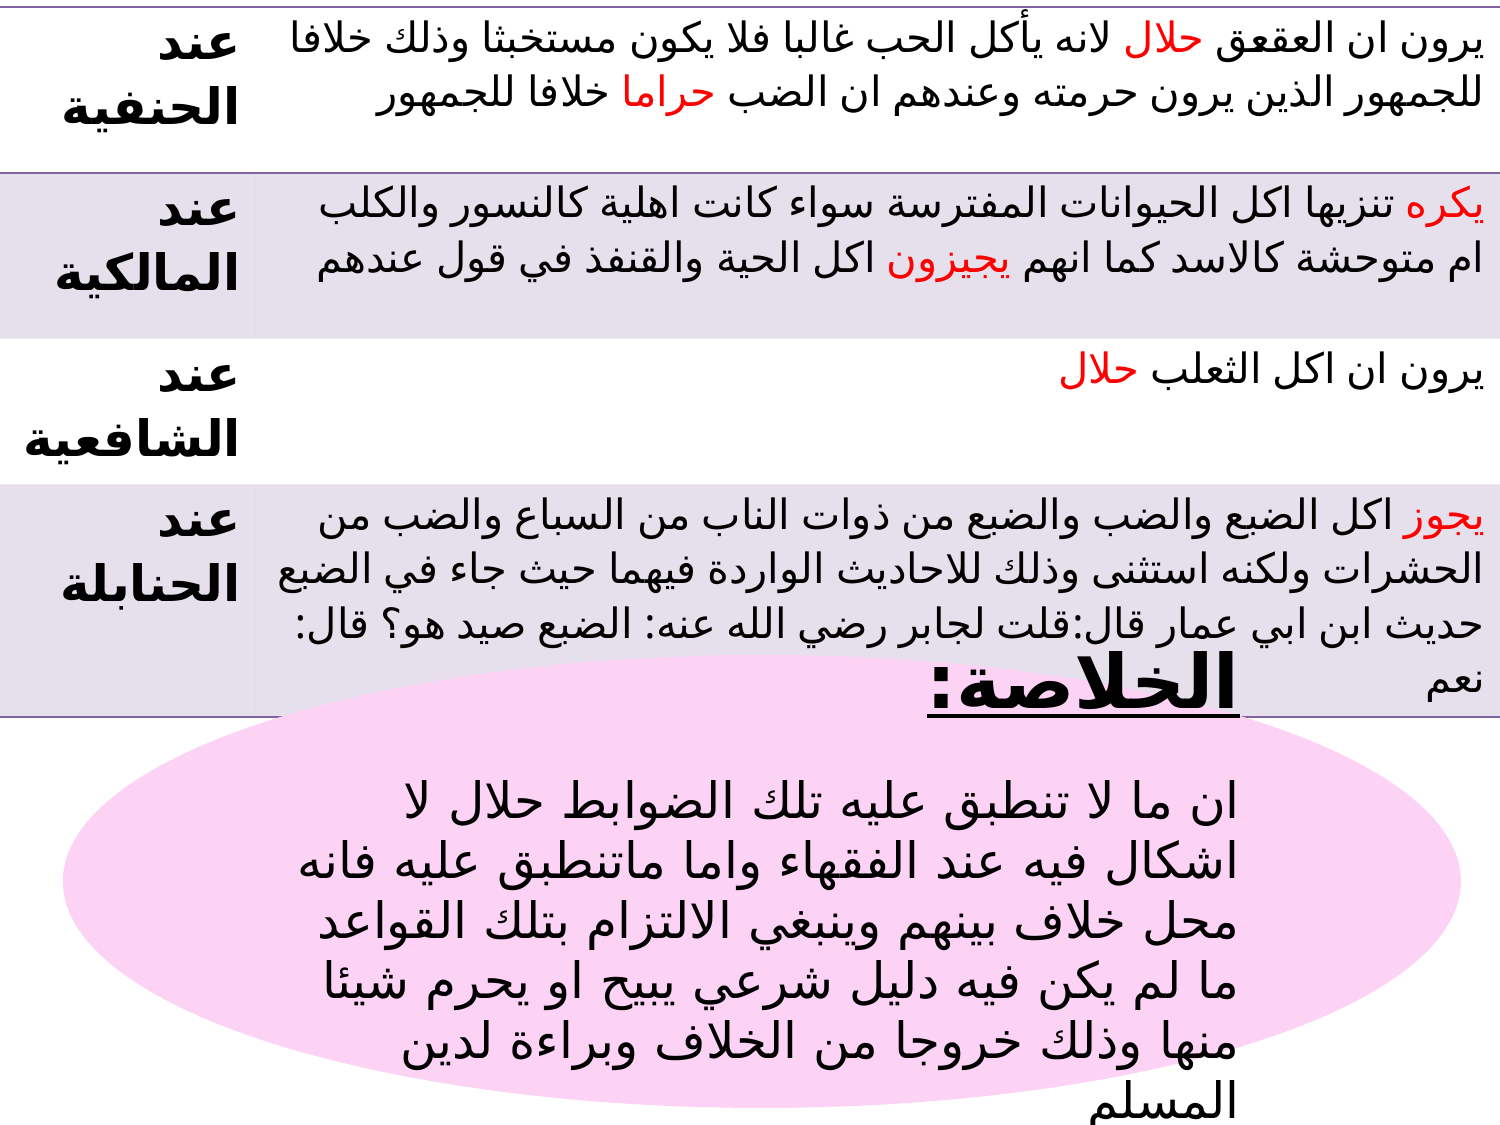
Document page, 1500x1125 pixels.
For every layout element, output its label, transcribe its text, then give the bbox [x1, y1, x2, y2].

table_cell يرون ان اكل الثعلب حلال [256, 339, 1500, 484]
table_cell عند الحنابلة [0, 484, 256, 716]
table_header يرون ان العقعق حلال لانه يأكل الحب غالبا فلا يكون مستخبثا وذلك خلافا للجمهور الذين يرون حرمته وعندهم ان الضب حراما خلافا للجمهور [256, 8, 1500, 172]
table_cell يكره تنزيها اكل الحيوانات المفترسة سواء كانت اهلية كالنسور والكلب ام متوحشة كالاسد كما انهم يجيزون اكل الحية والقنفذ في قول عندهم [256, 174, 1500, 339]
text_box الخلاصة: ان ما لا تنطبق عليه تلك الضوابط حلال لا اشكال فيه عند الفقهاء واما ماتنطبق عليه فانه محل خلاف بينهم وينبغي الالتزام بتلك القواعد ما لم يكن فيه دليل شرعي يبيح او يحرم شيئا منها وذلك خروجا من الخلاف وبراءة لدين المسلم [62, 654, 1461, 1108]
table_header عند الحنفية [0, 8, 256, 172]
table_cell عند الشافعية [0, 339, 256, 484]
table_cell عند المالكية [0, 174, 256, 339]
table_cell يجوز اكل الضبع والضب والضبع من ذوات الناب من السباع والضب من الحشرات ولكنه استثنى وذلك للاحاديث الواردة فيهما حيث جاء في الضبع حديث ابن ابي عمار قال:قلت لجابر رضي الله عنه: الضبع صيد هو؟ قال: نعم [256, 484, 1500, 716]
